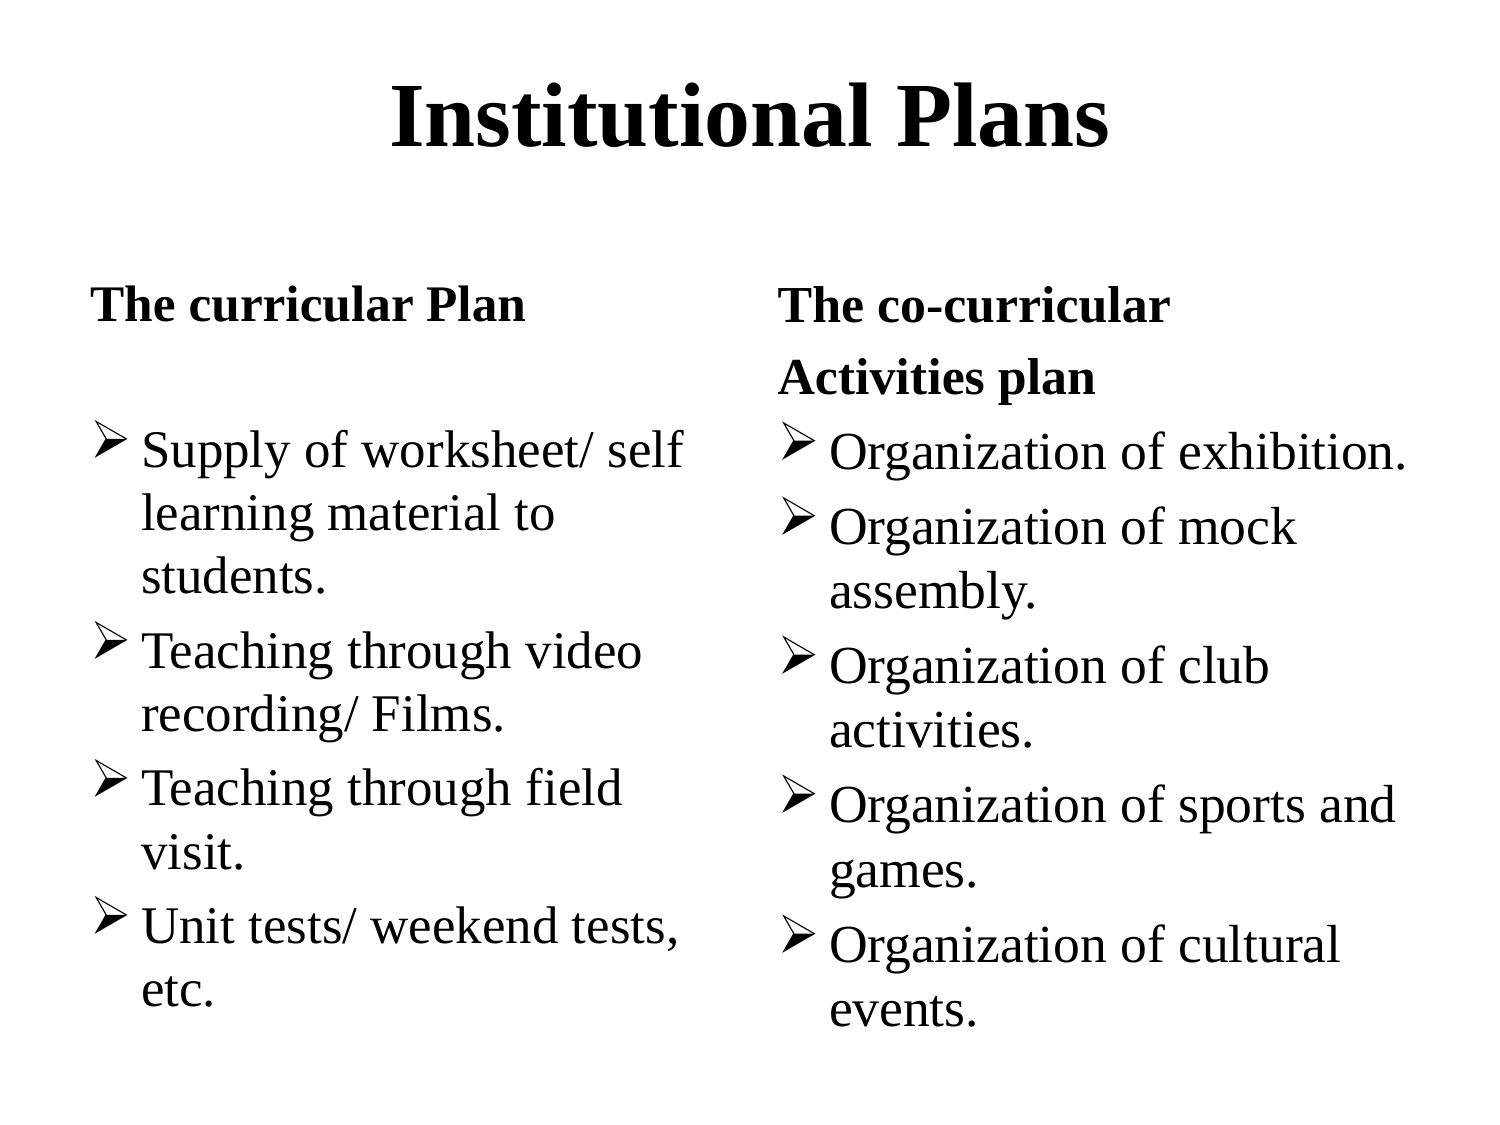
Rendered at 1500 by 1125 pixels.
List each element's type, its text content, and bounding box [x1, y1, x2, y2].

list The curricular Plan Supply of worksheet/ self learning material to students. Teaching through video recording/ Films. Teaching through field visit. Unit tests/ weekend tests, etc. [75, 262, 738, 1025]
list The co-curricular Activities plan Organization of exhibition. Organization of mock assembly. Organization of club activities. Organization of sports and games. Organization of cultural events. [762, 262, 1425, 1075]
title Institutional Plans [75, 45, 1425, 175]
